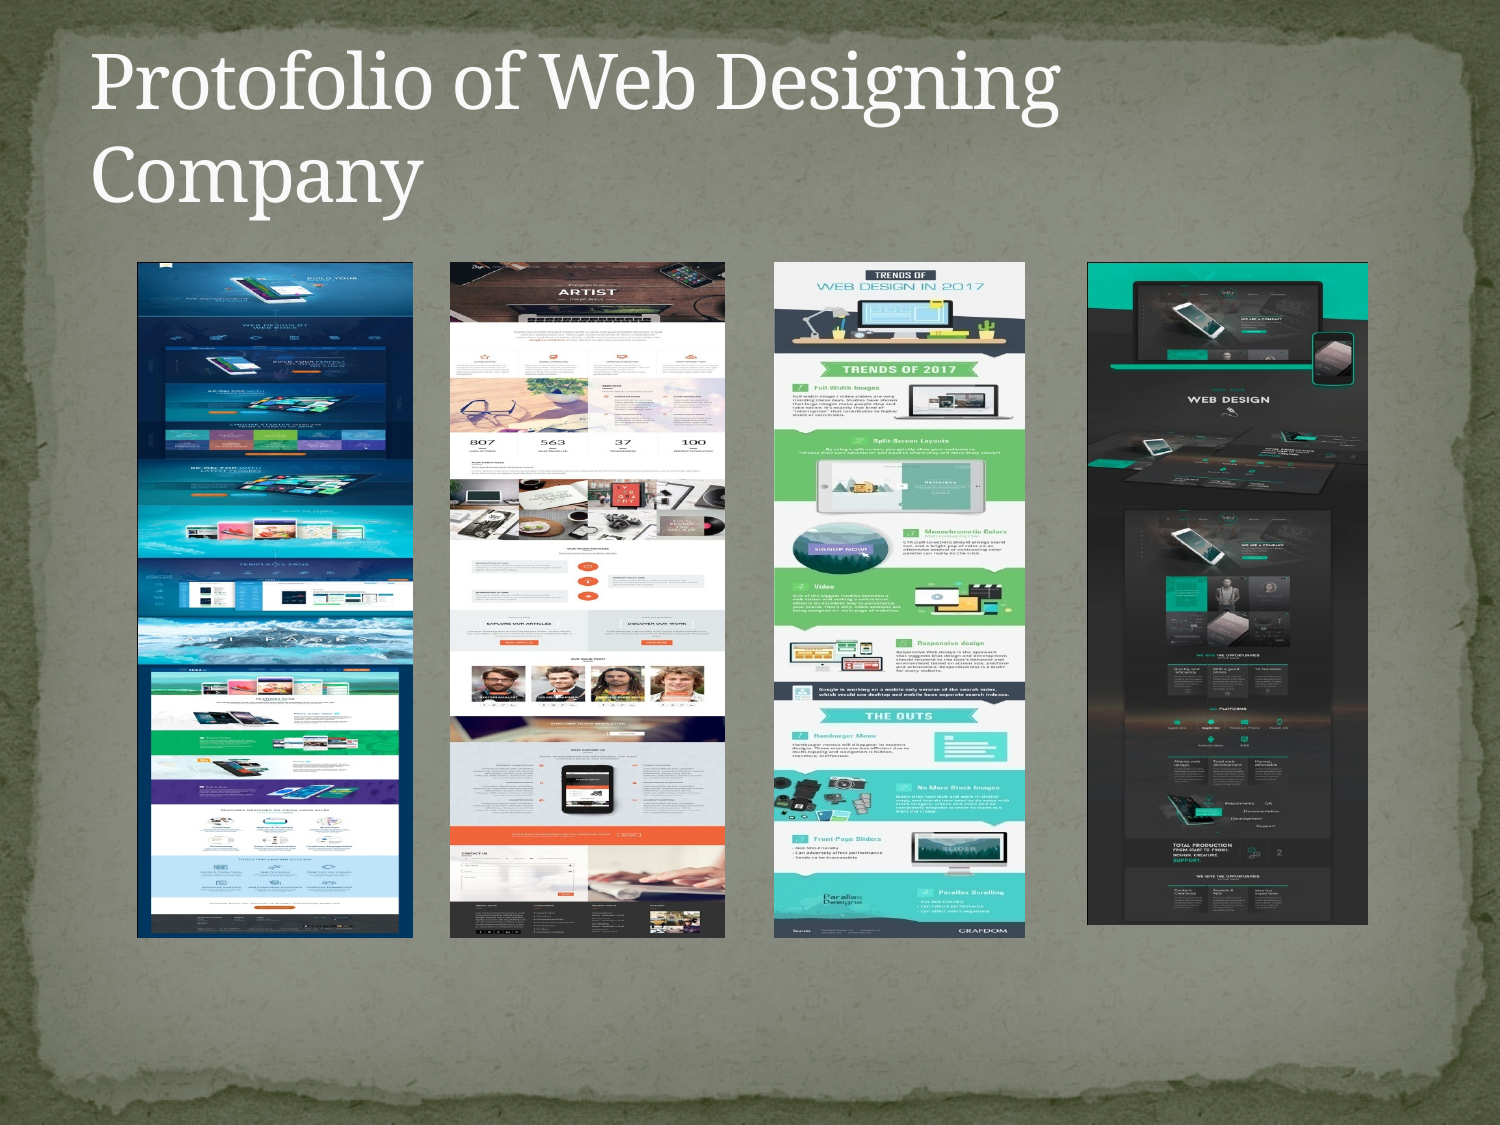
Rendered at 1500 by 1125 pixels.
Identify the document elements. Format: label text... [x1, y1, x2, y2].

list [140, 265, 412, 936]
picture [450, 262, 726, 938]
picture [1087, 262, 1368, 925]
picture [774, 262, 1026, 938]
title Protofolio of Web Designing Company [74, 24, 1425, 225]
